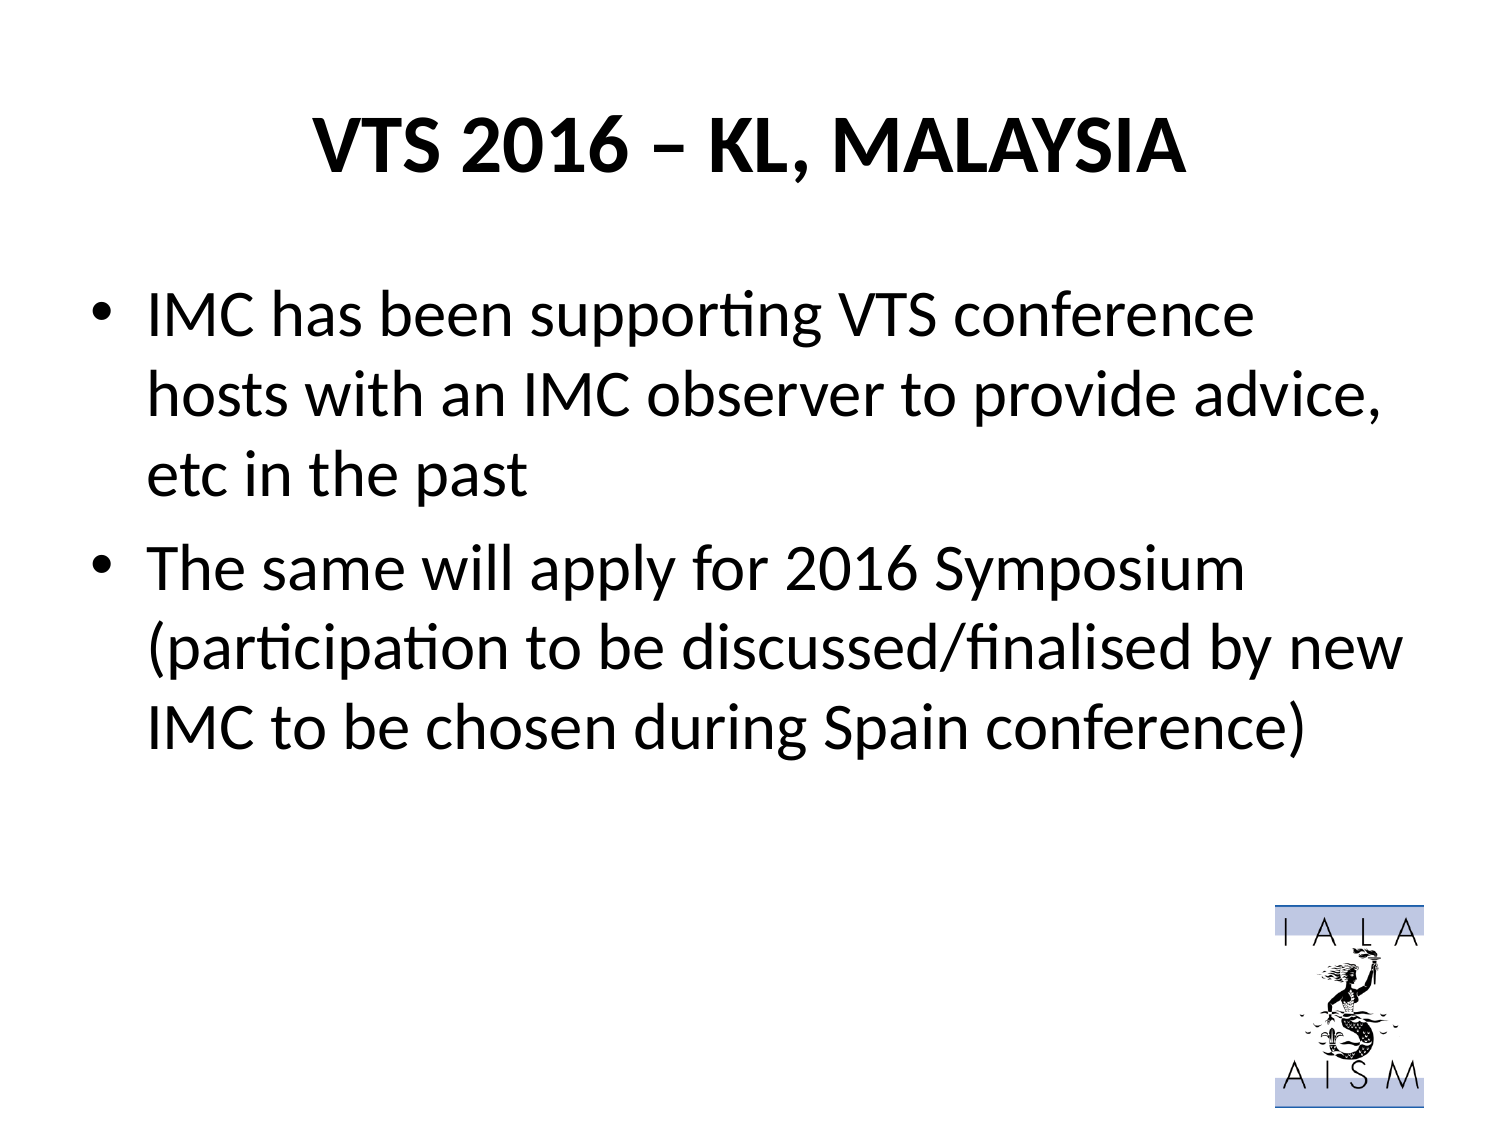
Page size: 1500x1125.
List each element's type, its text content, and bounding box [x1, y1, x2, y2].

list IMC has been supporting VTS conference hosts with an IMC observer to provide advice, etc in the past The same will apply for 2016 Symposium (participation to be discussed/finalised by new IMC to be chosen during Spain conference) [75, 262, 1425, 1005]
title VTS 2016 – KL, MALAYSIA [75, 45, 1425, 233]
picture [1275, 1005, 1424, 1108]
